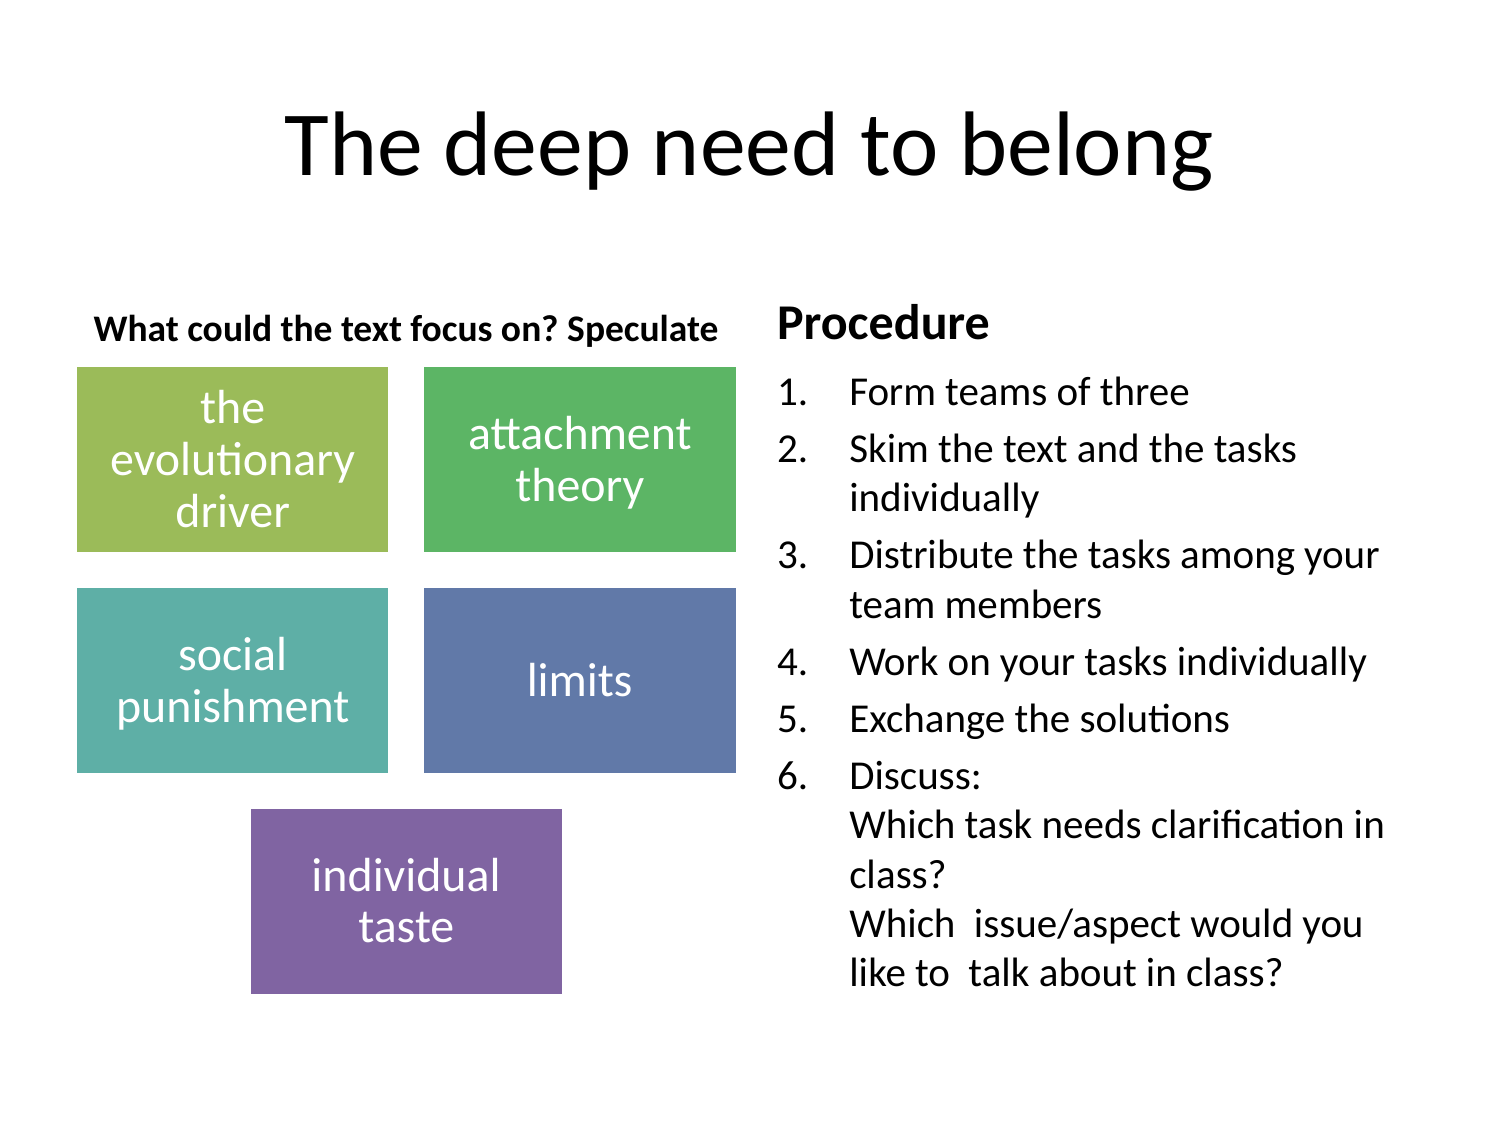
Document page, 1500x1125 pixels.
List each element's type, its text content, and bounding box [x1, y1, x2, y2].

list What could the text focus on? Speculate [75, 251, 738, 356]
list Form teams of three Skim the text and the tasks individually Distribute the tasks among your team members Work on your tasks individually Exchange the solutions Discuss: Which task needs clarification in class? Which issue/aspect would you like to talk about in class? [761, 356, 1425, 1005]
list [74, 356, 738, 1006]
list Procedure [761, 251, 1425, 356]
title The deep need to belong [75, 45, 1425, 233]
